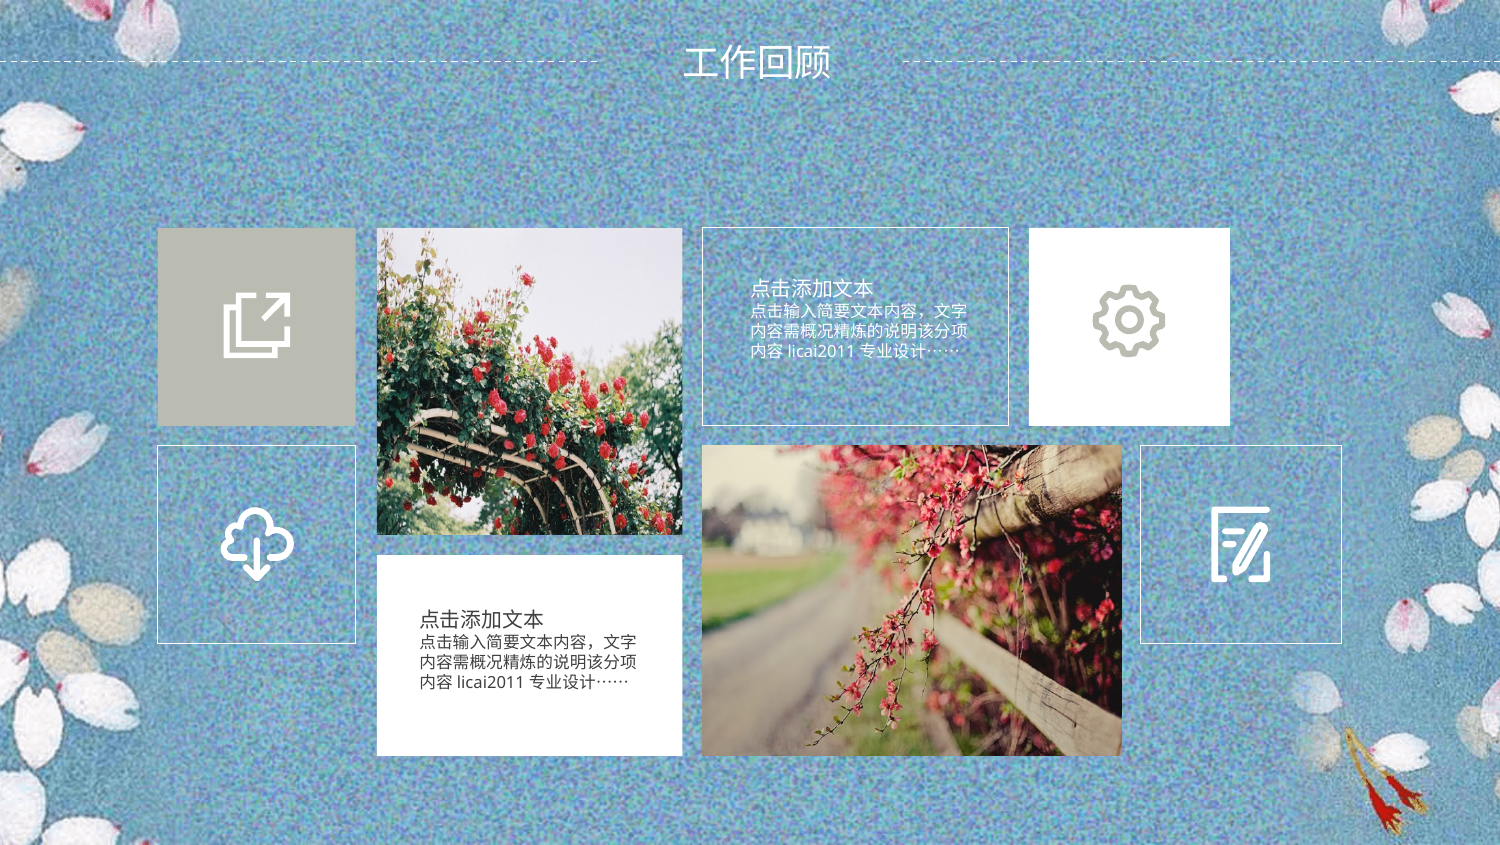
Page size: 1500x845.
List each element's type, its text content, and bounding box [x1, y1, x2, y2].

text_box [220, 506, 295, 582]
text_box [157, 227, 356, 426]
text_box 点击添加文本 点击输入简要文本内容，文字内容需概况精炼的说明该分项内容licai2011专业设计…… [419, 606, 644, 692]
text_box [1092, 284, 1166, 358]
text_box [1211, 506, 1271, 583]
text_box [157, 445, 356, 644]
text_box [376, 555, 683, 756]
picture [0, 0, 1500, 845]
text_box 点击添加文本 点击输入简要文本内容，文字内容需概况精炼的说明该分项内容licai2011专业设计…… [750, 275, 975, 361]
text_box [1028, 227, 1230, 426]
text_box [702, 227, 1009, 426]
text_box [1140, 445, 1342, 644]
text_box [702, 445, 1122, 756]
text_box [223, 292, 291, 359]
text_box [376, 228, 683, 535]
